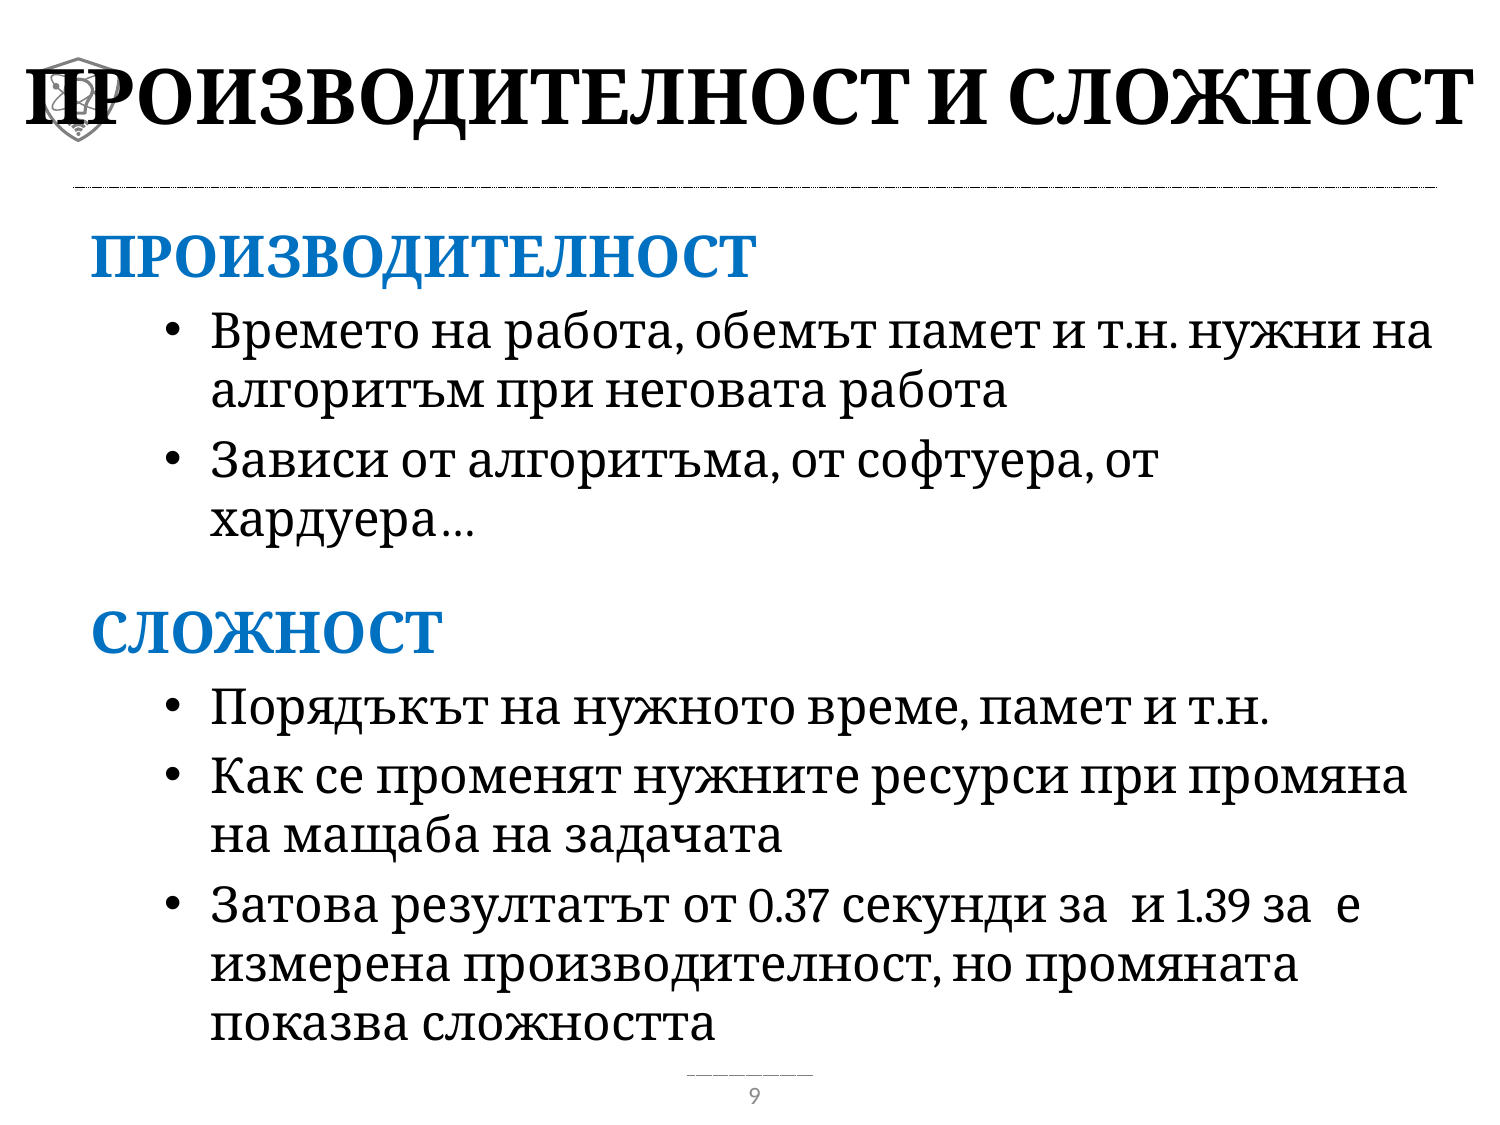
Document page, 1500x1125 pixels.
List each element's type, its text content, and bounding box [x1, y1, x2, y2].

title Производителност и сложност [0, 0, 1500, 188]
slide_number 9 [579, 1065, 930, 1125]
